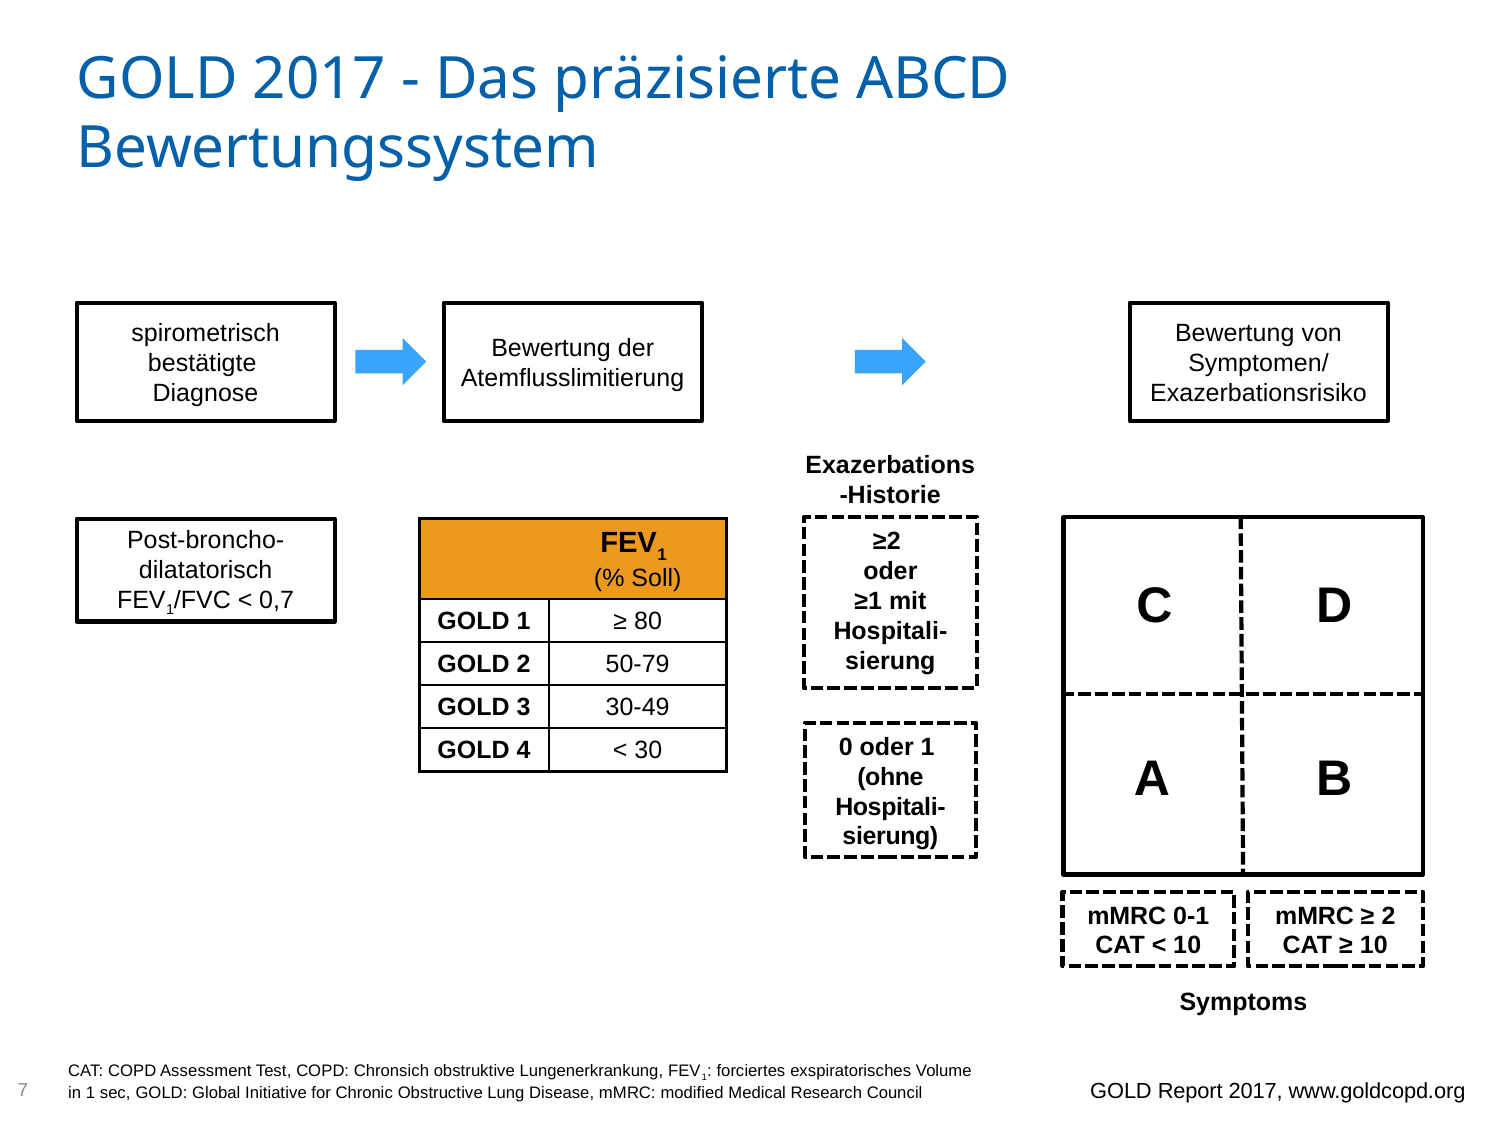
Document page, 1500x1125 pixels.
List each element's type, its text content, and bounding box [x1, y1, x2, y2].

table_cell GOLD 2 [421, 643, 548, 684]
text_box B [1280, 737, 1388, 813]
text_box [1240, 695, 1244, 876]
text_box Bewertung von Symptomen/ Exazerbationsrisiko [1129, 302, 1389, 422]
table_cell GOLD 3 [421, 686, 548, 727]
text_box Bewertung der Atemflusslimitierung [443, 302, 703, 422]
table_cell GOLD 4 [421, 729, 548, 770]
text_box A [1098, 738, 1206, 813]
table_header FEV1 (% Soll) [549, 520, 725, 598]
table_header [421, 520, 549, 598]
text_box CAT: COPD Assessment Test, COPD: Chronsich obstruktive Lungenerkrankung, FEV1: forciertes exspiratorisches Volume in 1 sec, GOLD: Global Initiative for Chronic Obstructive Lung Disease, mMRC: modified Medical Research Council [53, 1052, 998, 1110]
text_box 7 [0, 1058, 47, 1119]
text_box mMRC 0-1 CAT < 10 [1062, 891, 1235, 967]
title GOLD 2017 - Das präzisierte ABCD Bewertungssystem [76, 30, 1424, 189]
text_box C [1100, 564, 1209, 640]
table_cell 50-79 [550, 643, 725, 684]
text_box [853, 337, 927, 387]
text_box ≥2 oder ≥1 mit Hospitali-sierung [803, 517, 978, 688]
text_box Symptoms [1065, 977, 1422, 1023]
text_box 0 oder 1 (ohne Hospitali-sierung) [804, 722, 976, 858]
table_cell GOLD 1 [421, 600, 548, 641]
text_box spirometrisch bestätigte Diagnose [76, 302, 336, 422]
text_box GOLD Report 2017, www.goldcopd.org [1066, 1066, 1481, 1111]
text_box [1062, 695, 1240, 876]
table_cell < 30 [550, 729, 725, 770]
table_cell ≥ 80 [550, 600, 725, 641]
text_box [1240, 518, 1244, 693]
text_box Post-broncho-dilatatorisch FEV1/FVC < 0,7 [76, 518, 336, 623]
text_box Exazerbations-Historie [788, 440, 992, 516]
text_box [1243, 516, 1424, 693]
table_cell 30-49 [550, 686, 725, 727]
text_box [1062, 516, 1240, 693]
text_box D [1280, 564, 1388, 640]
text_box mMRC ≥ 2 CAT ≥ 10 [1247, 891, 1423, 967]
text_box [354, 337, 428, 387]
text_box [1244, 695, 1424, 876]
